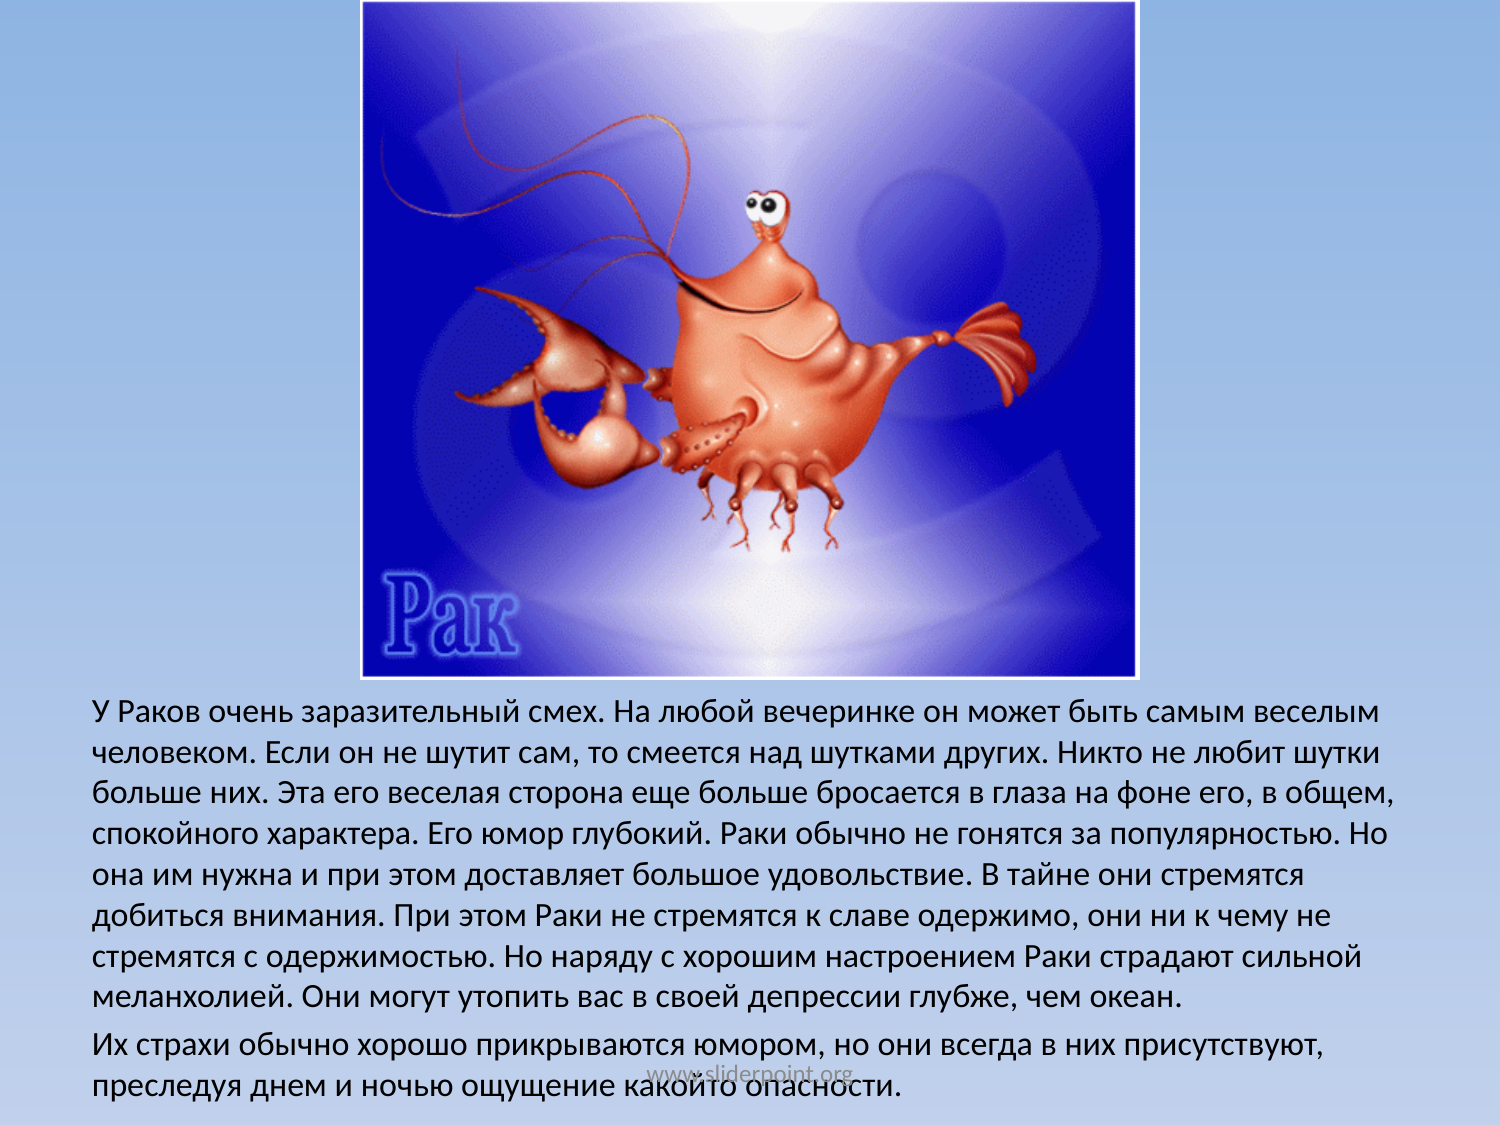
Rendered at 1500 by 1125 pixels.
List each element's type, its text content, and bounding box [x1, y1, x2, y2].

picture [359, 0, 1141, 681]
list У Раков очень заразительный смех. На любой вечеринке он может быть самым веселым человеком. Если он не шутит сам, то смеется над шутками других. Никто не любит шутки больше них. Эта его веселая сторона еще больше бросается в глаза на фоне его, в общем, спокойного характера. Его юмор глубокий. Раки обычно не гонятся за популярностью. Но она им нужна и при этом доставляет большое удовольствие. В тайне они стремятся добиться внимания. При этом Раки не стремятся к славе одержимо, они ни к чему не стремятся с одержимостью. Но наряду с хорошим настроением Раки страдают сильной меланхолией. Они могут утопить вас в своей депрессии глубже, чем океан. Их страхи обычно хорошо прикрываются юмором, но они всегда в них присутствуют, преследуя днем и ночью ощущение какойто опасности. [76, 680, 1428, 1125]
footer www.sliderpoint.org [512, 1042, 988, 1103]
